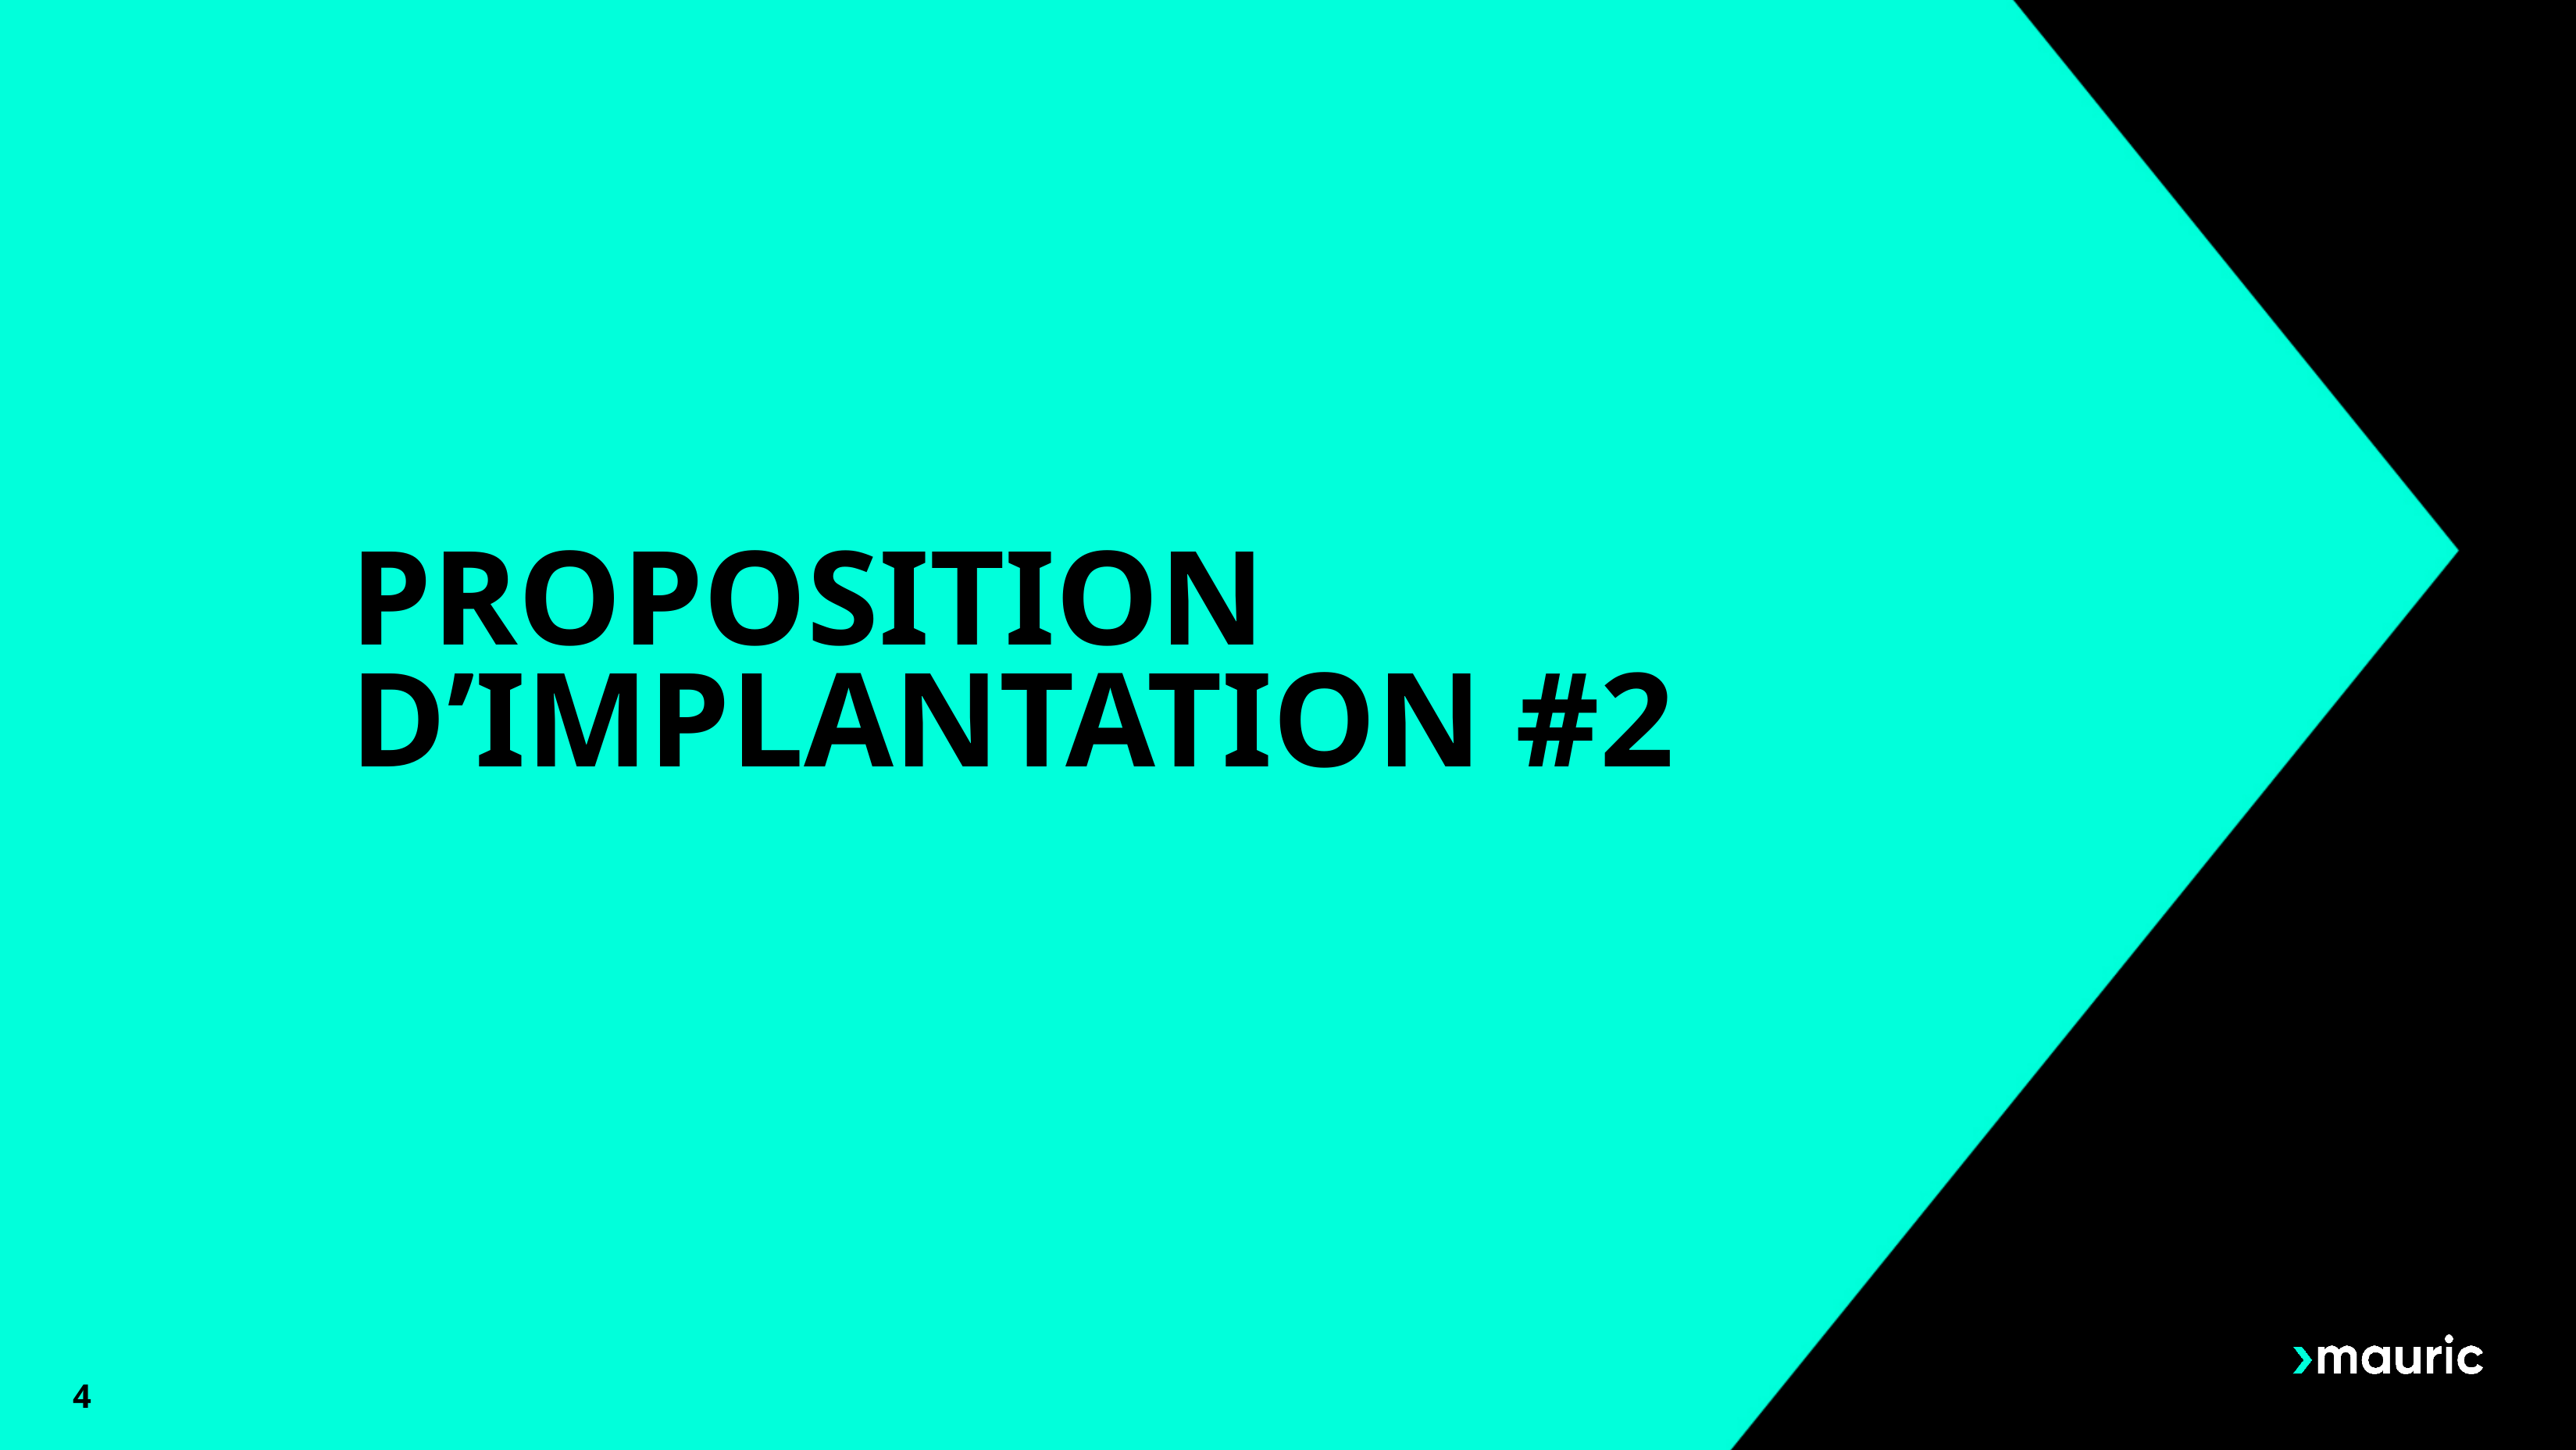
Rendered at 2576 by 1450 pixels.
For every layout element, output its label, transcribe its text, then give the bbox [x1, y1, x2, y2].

slide_number 4 [56, 1341, 128, 1421]
picture [0, 0, 2576, 1450]
title PROPOSITION d’IMPLANTATION #2 [350, 548, 1893, 799]
